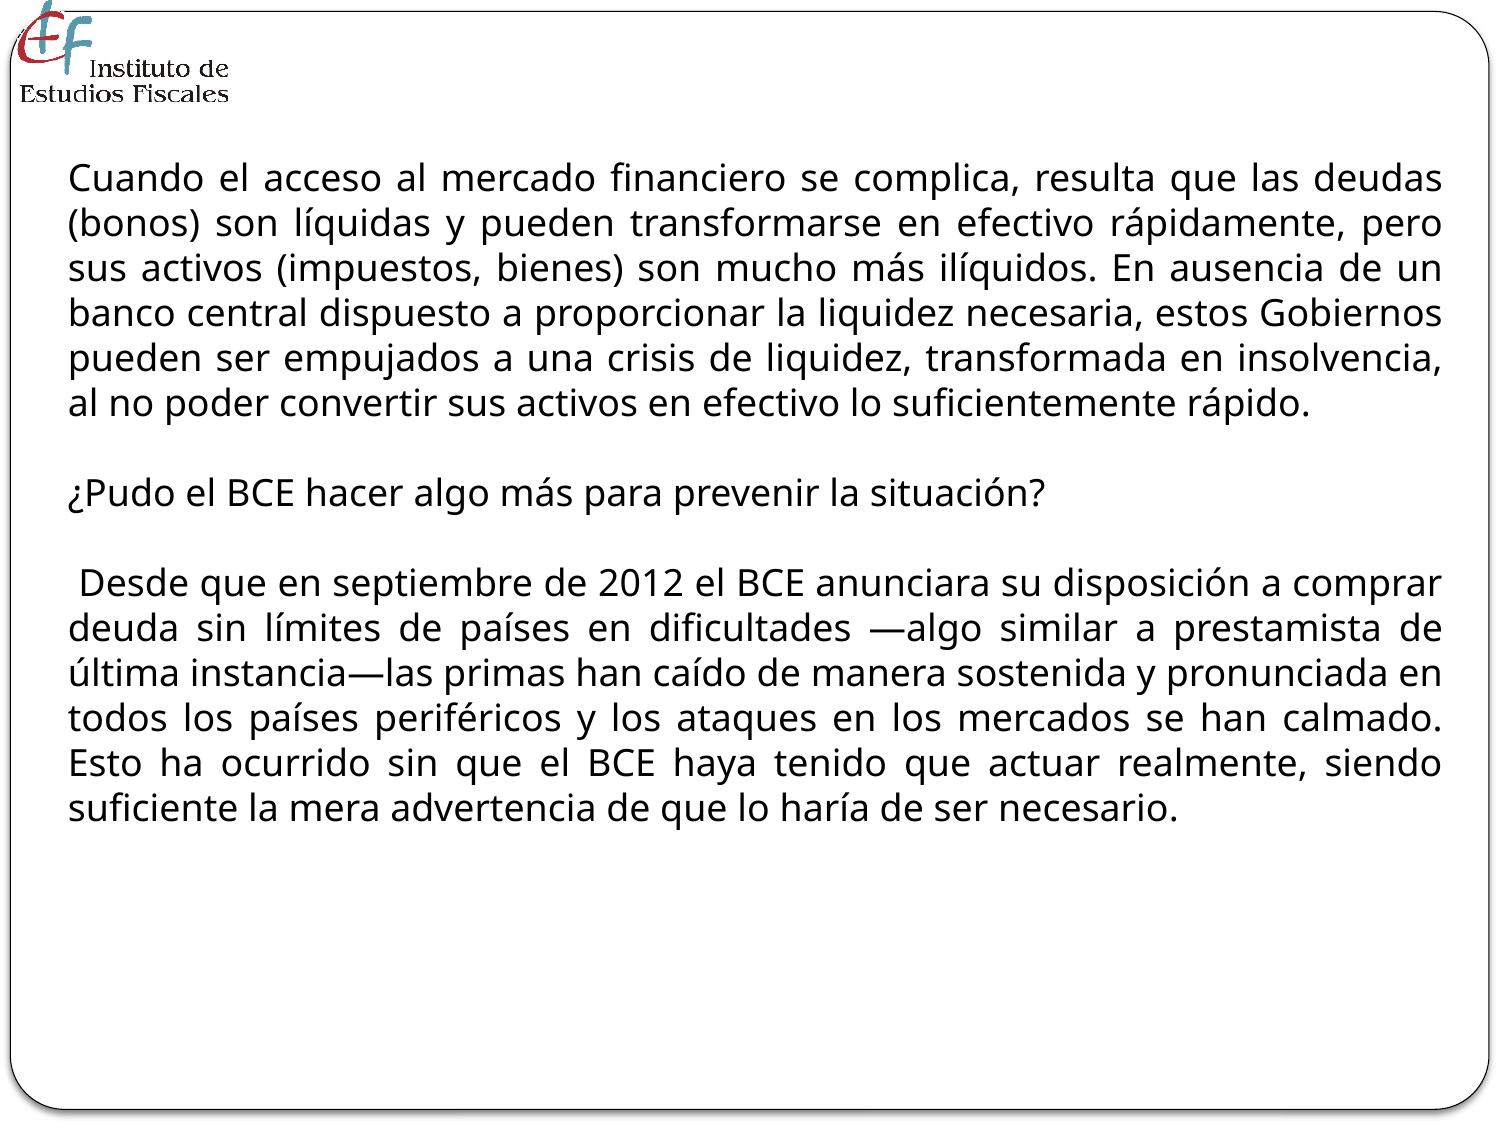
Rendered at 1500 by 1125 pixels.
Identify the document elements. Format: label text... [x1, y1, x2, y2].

text_box Cuando el acceso al mercado financiero se complica, resulta que las deudas (bonos) son líquidas y pueden transformarse en efectivo rápidamente, pero sus activos (impuestos, bienes) son mucho más ilíquidos. En ausencia de un banco central dispuesto a proporcionar la liquidez necesaria, estos Gobiernos pueden ser empujados a una crisis de liquidez, transformada en insolvencia, al no poder convertir sus activos en efectivo lo suficientemente rápido. ¿Pudo el BCE hacer algo más para prevenir la situación? Desde que en septiembre de 2012 el BCE anunciara su disposición a comprar deuda sin límites de países en dificultades —algo similar a prestamista de última instancia—las primas han caído de manera sostenida y pronunciada en todos los países periféricos y los ataques en los mercados se han calmado. Esto ha ocurrido sin que el BCE haya tenido que actuar realmente, siendo suficiente la mera advertencia de que lo haría de ser necesario. [53, 101, 1459, 927]
picture [17, 0, 228, 102]
